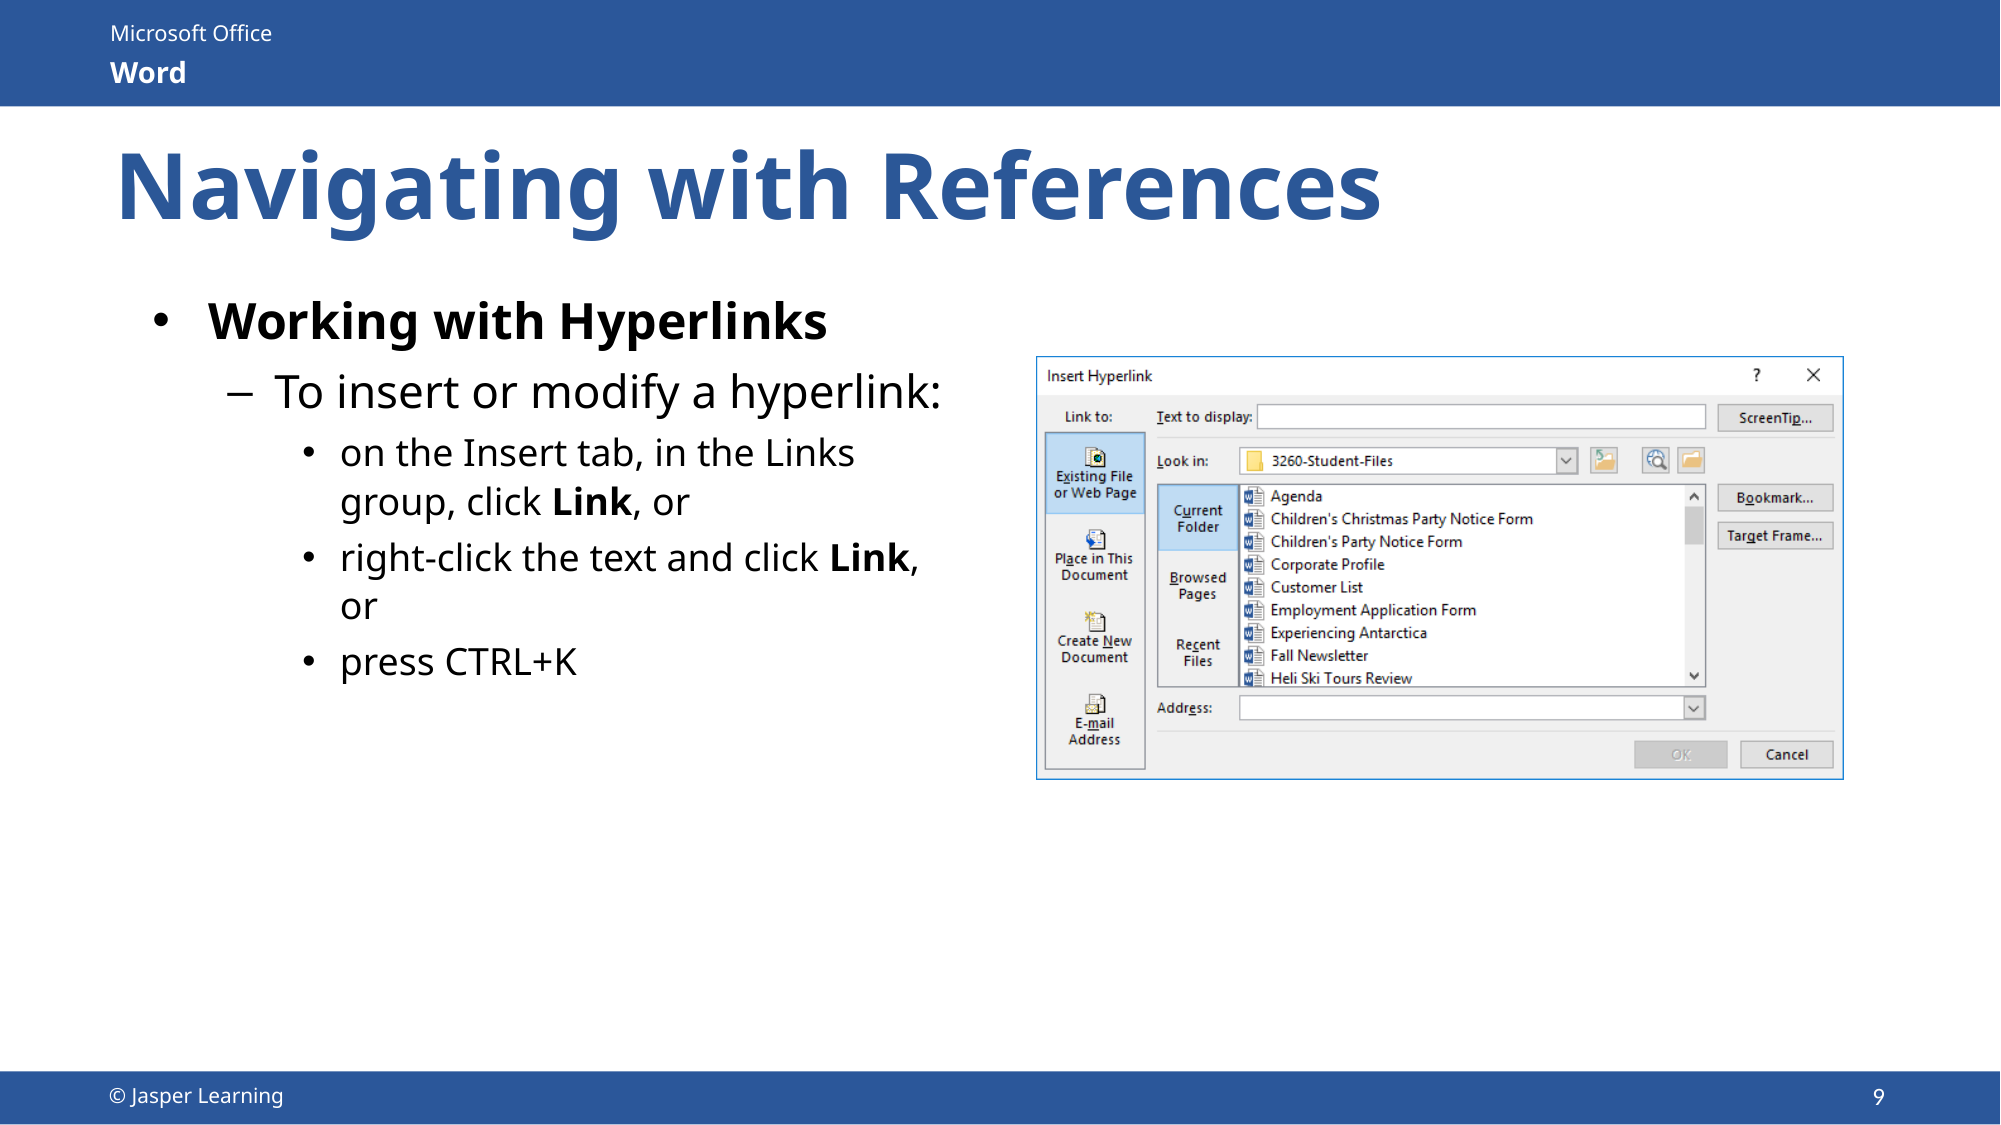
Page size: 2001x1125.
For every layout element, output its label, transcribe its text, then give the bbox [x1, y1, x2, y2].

list Working with Hyperlinks To insert or modify a hyperlink: on the Insert tab, in the Links group, click Link, or right-click the text and click Link, or press CTRL+K [137, 277, 982, 1014]
picture [1035, 356, 1844, 780]
slide_number 9 [1433, 1065, 1900, 1125]
footer © Jasper Learning [94, 1066, 769, 1125]
title Navigating with References [99, 118, 1866, 248]
